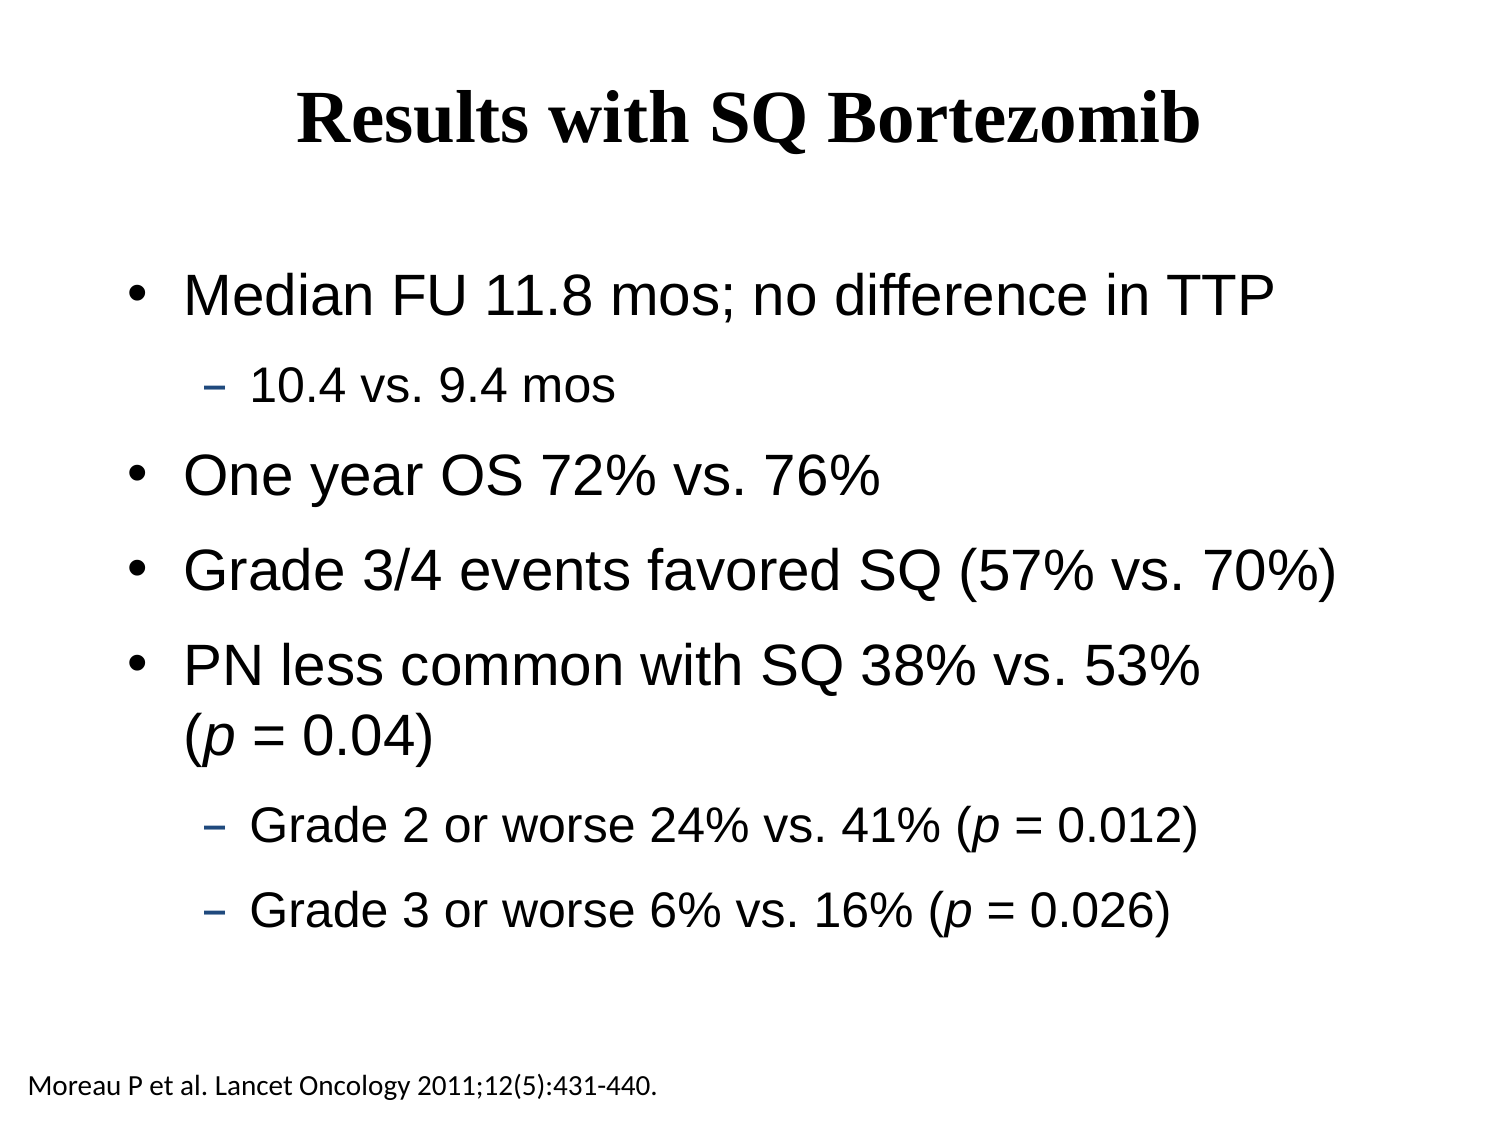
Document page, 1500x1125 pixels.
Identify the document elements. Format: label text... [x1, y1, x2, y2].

list Median FU 11.8 mos; no difference in TTP 10.4 vs. 9.4 mos One year OS 72% vs. 76% Grade 3/4 events favored SQ (57% vs. 70%) PN less common with SQ 38% vs. 53% (p = 0.04) Grade 2 or worse 24% vs. 41% (p = 0.012) Grade 3 or worse 6% vs. 16% (p = 0.026) [112, 249, 1388, 1000]
title Results with SQ Bortezomib [112, 65, 1388, 160]
text_box Moreau P et al. Lancet Oncology 2011;12(5):431-440. [12, 1062, 1163, 1113]
